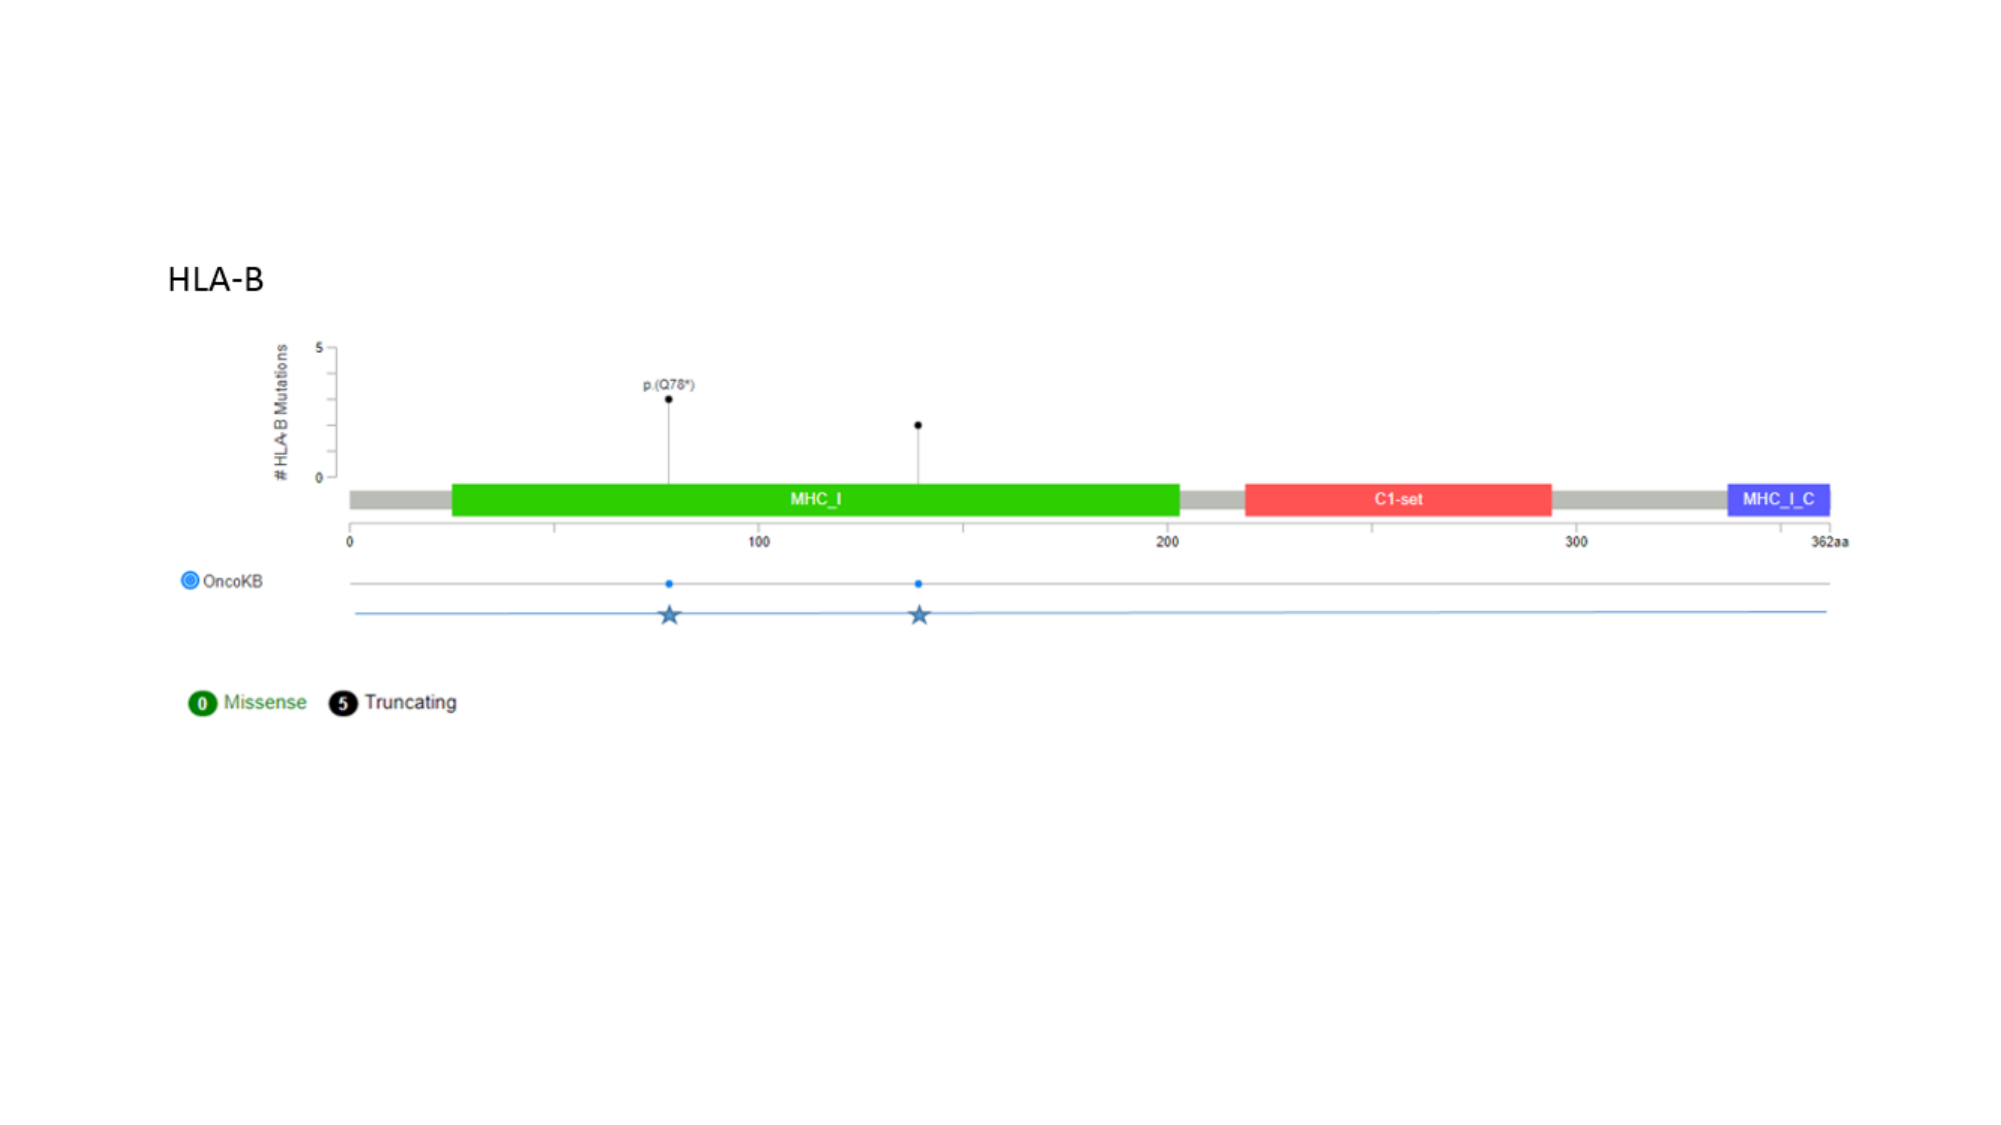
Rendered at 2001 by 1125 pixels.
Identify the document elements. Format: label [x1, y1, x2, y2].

picture [117, 215, 1876, 743]
